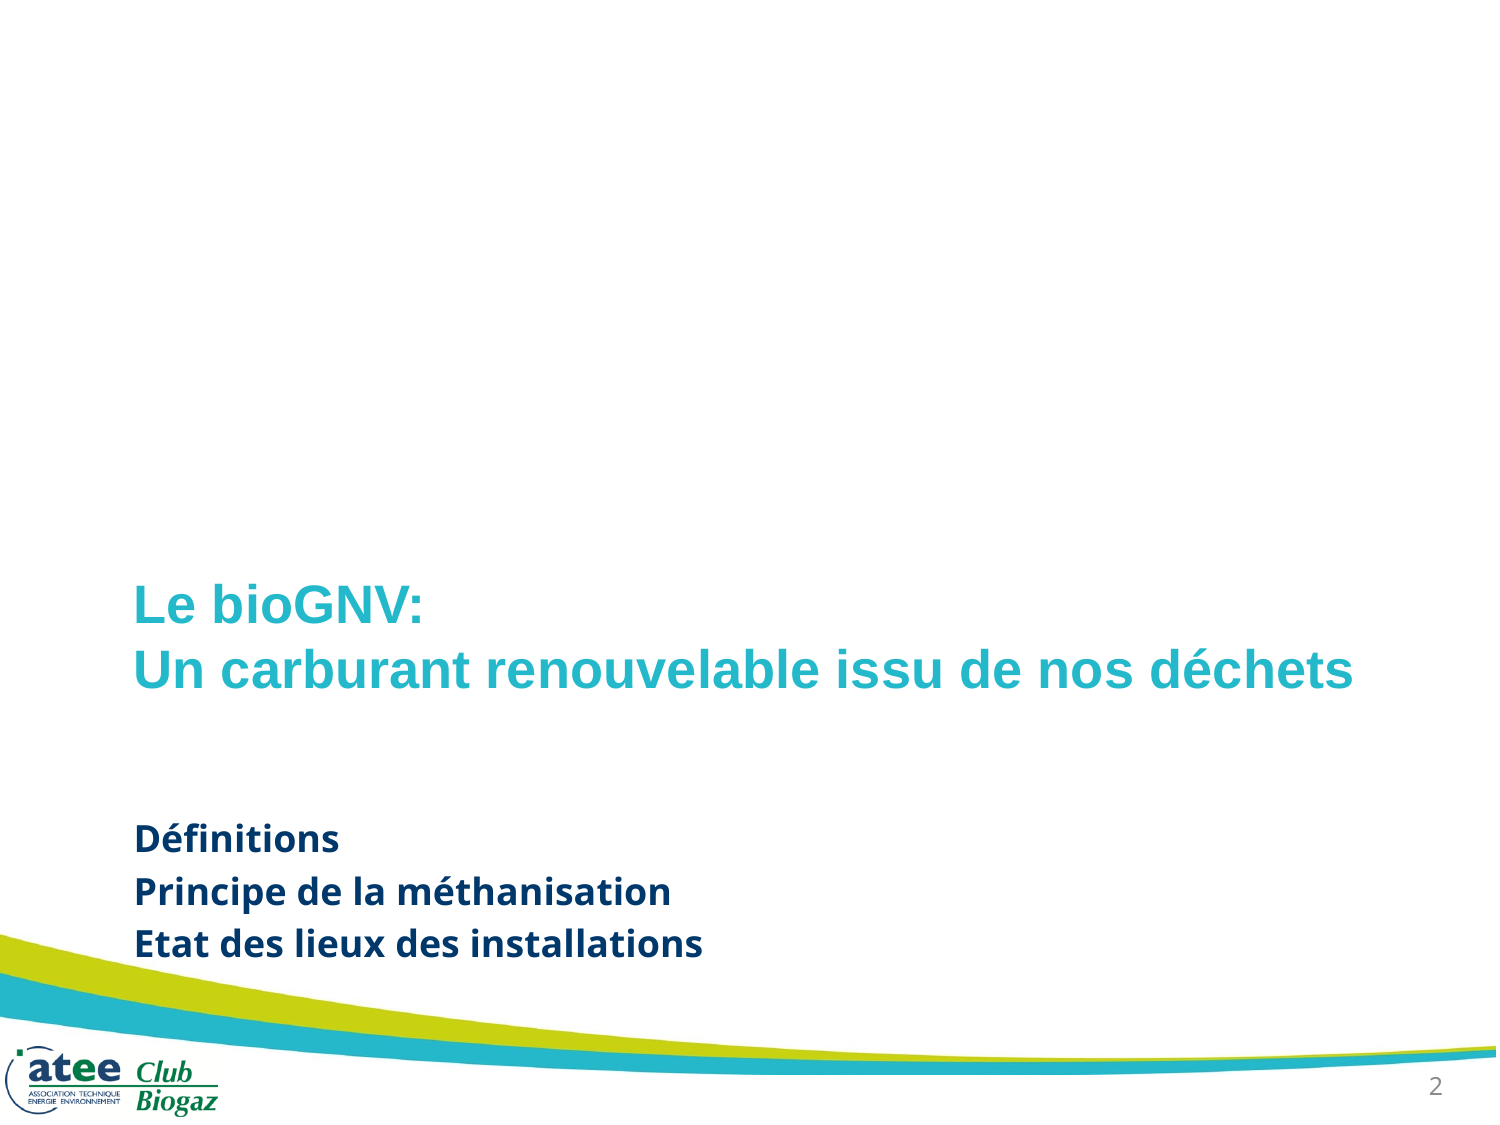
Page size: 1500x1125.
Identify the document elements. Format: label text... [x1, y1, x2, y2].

list Définitions Principe de la méthanisation Etat des lieux des installations [118, 784, 1394, 973]
picture [0, 933, 1496, 1117]
title Le bioGNV: Un carburant renouvelable issu de nos déchets [118, 561, 1394, 784]
